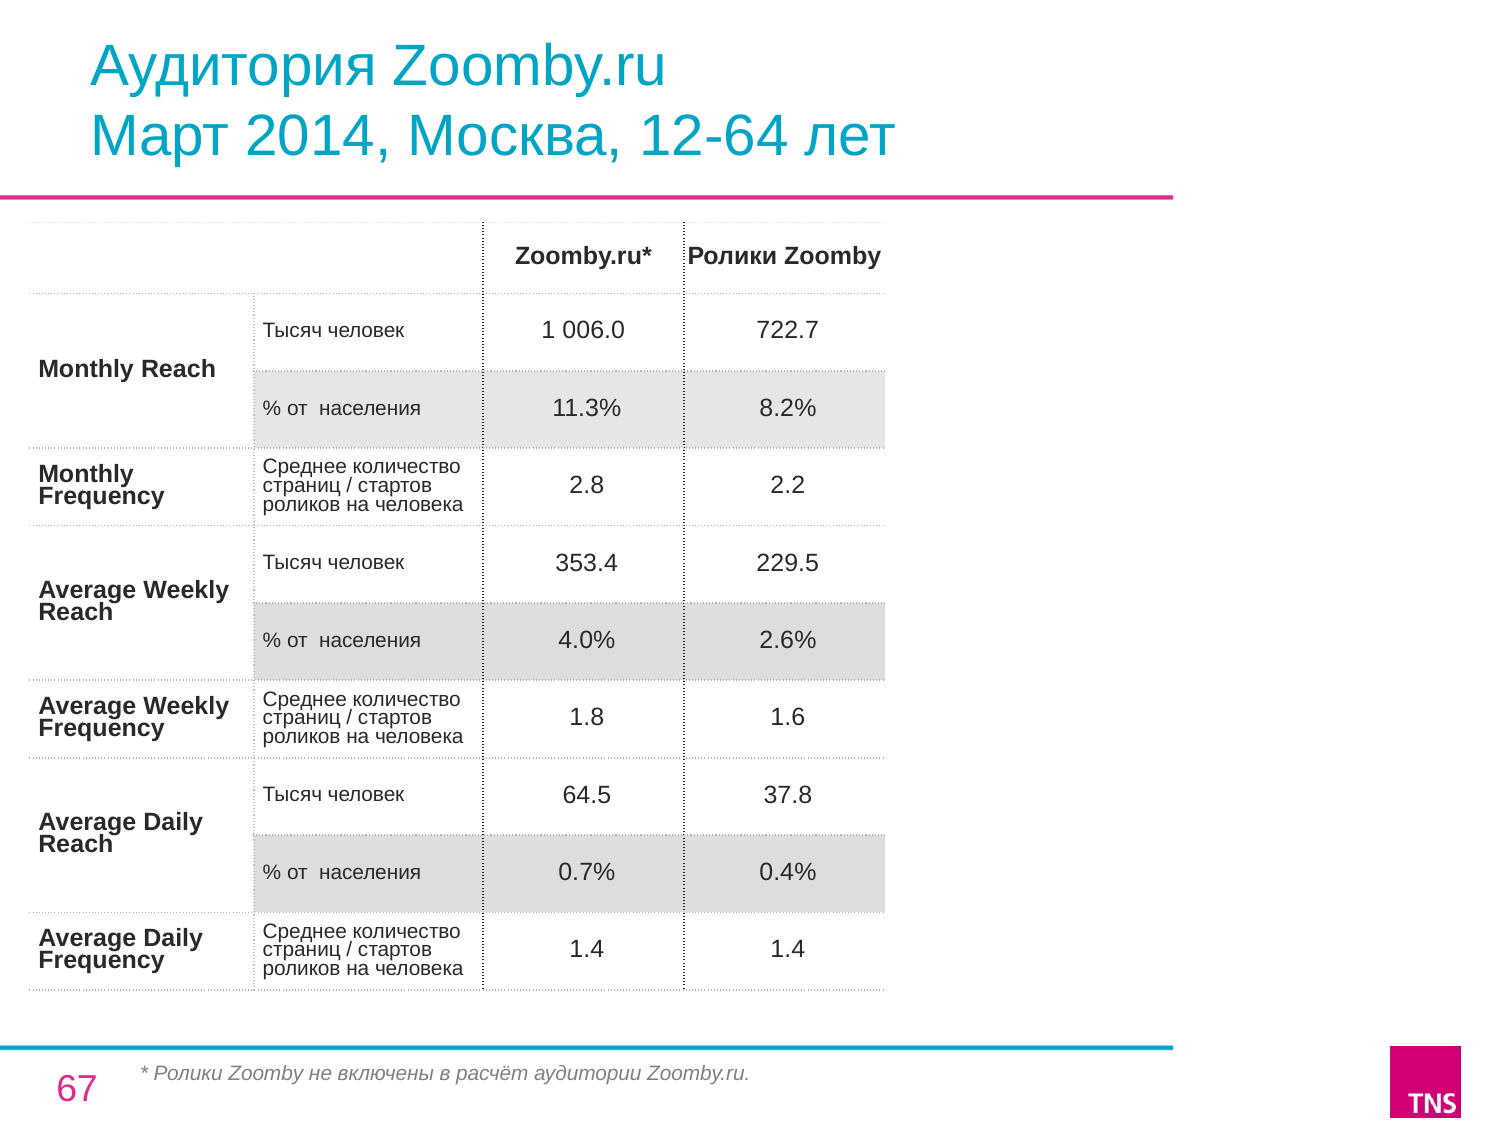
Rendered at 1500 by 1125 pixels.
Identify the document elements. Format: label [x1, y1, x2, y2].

slide_number [40, 1055, 392, 1125]
table_cell [29, 294, 885, 990]
picture [0, 0, 1500, 1125]
text_box [124, 1052, 1463, 1092]
table_header [29, 223, 885, 294]
title [74, 8, 1476, 187]
